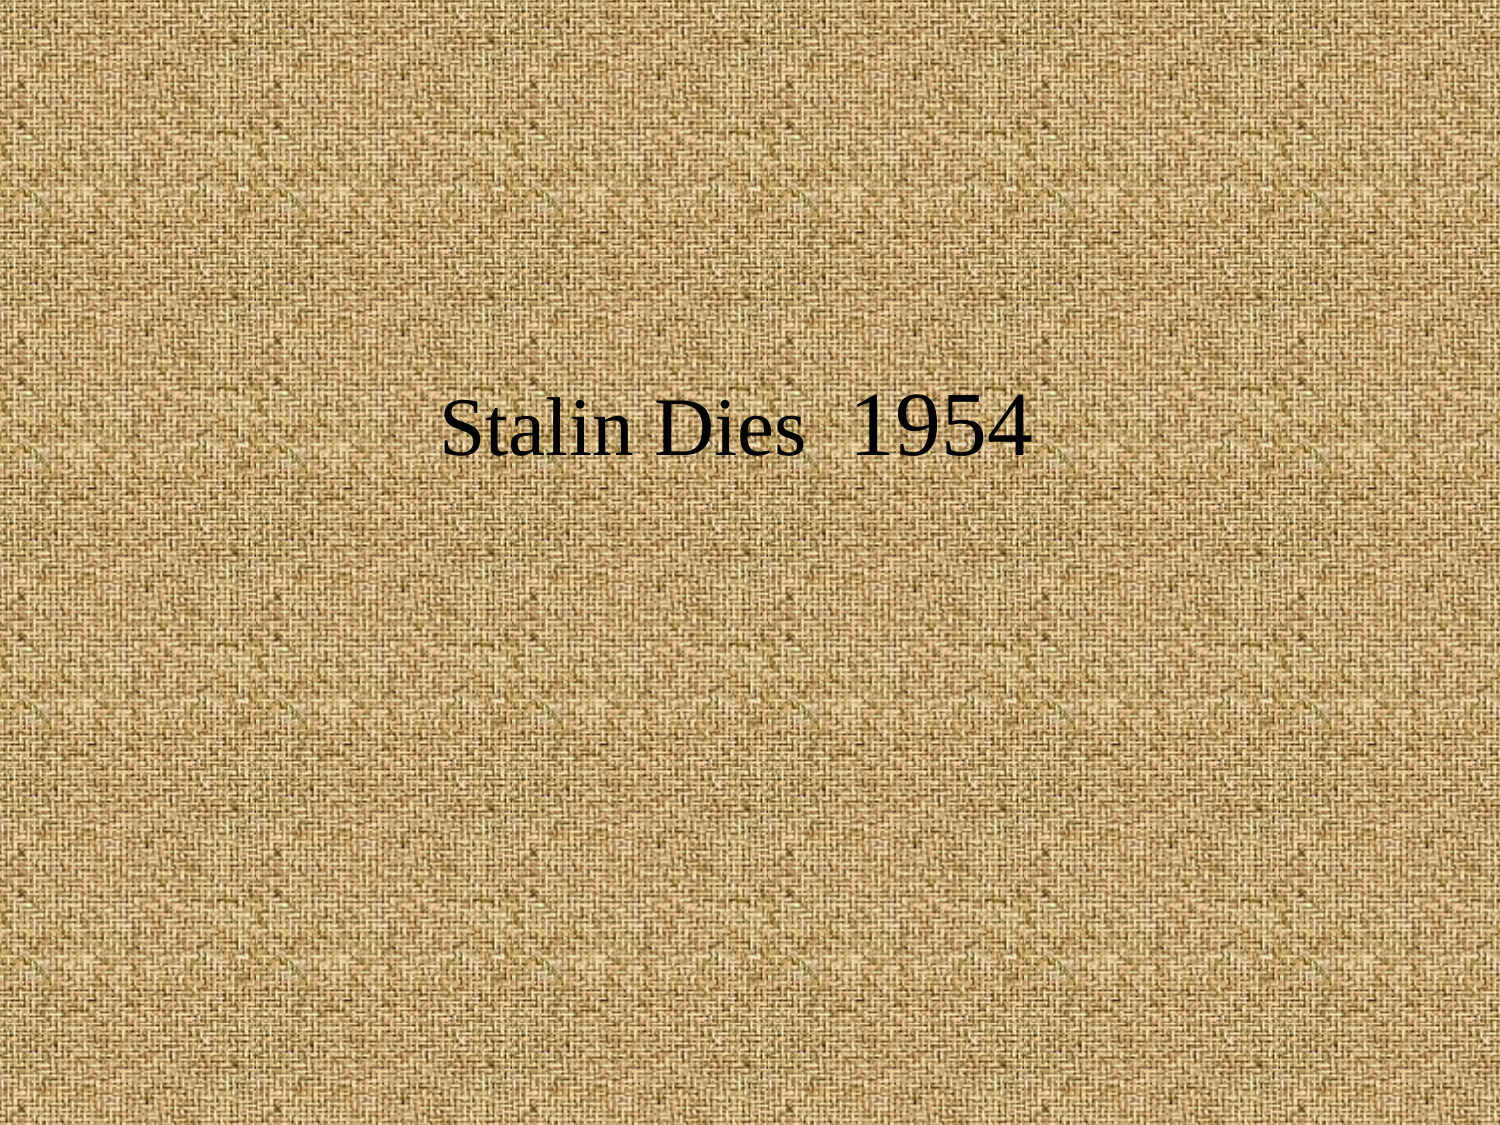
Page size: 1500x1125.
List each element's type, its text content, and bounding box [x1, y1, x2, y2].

picture [0, 250, 1500, 418]
picture [0, 419, 1500, 1125]
picture [0, 0, 1500, 249]
title Stalin Dies 1954 [74, 324, 1351, 418]
title Stalin Dies 1954 [74, 419, 1351, 513]
